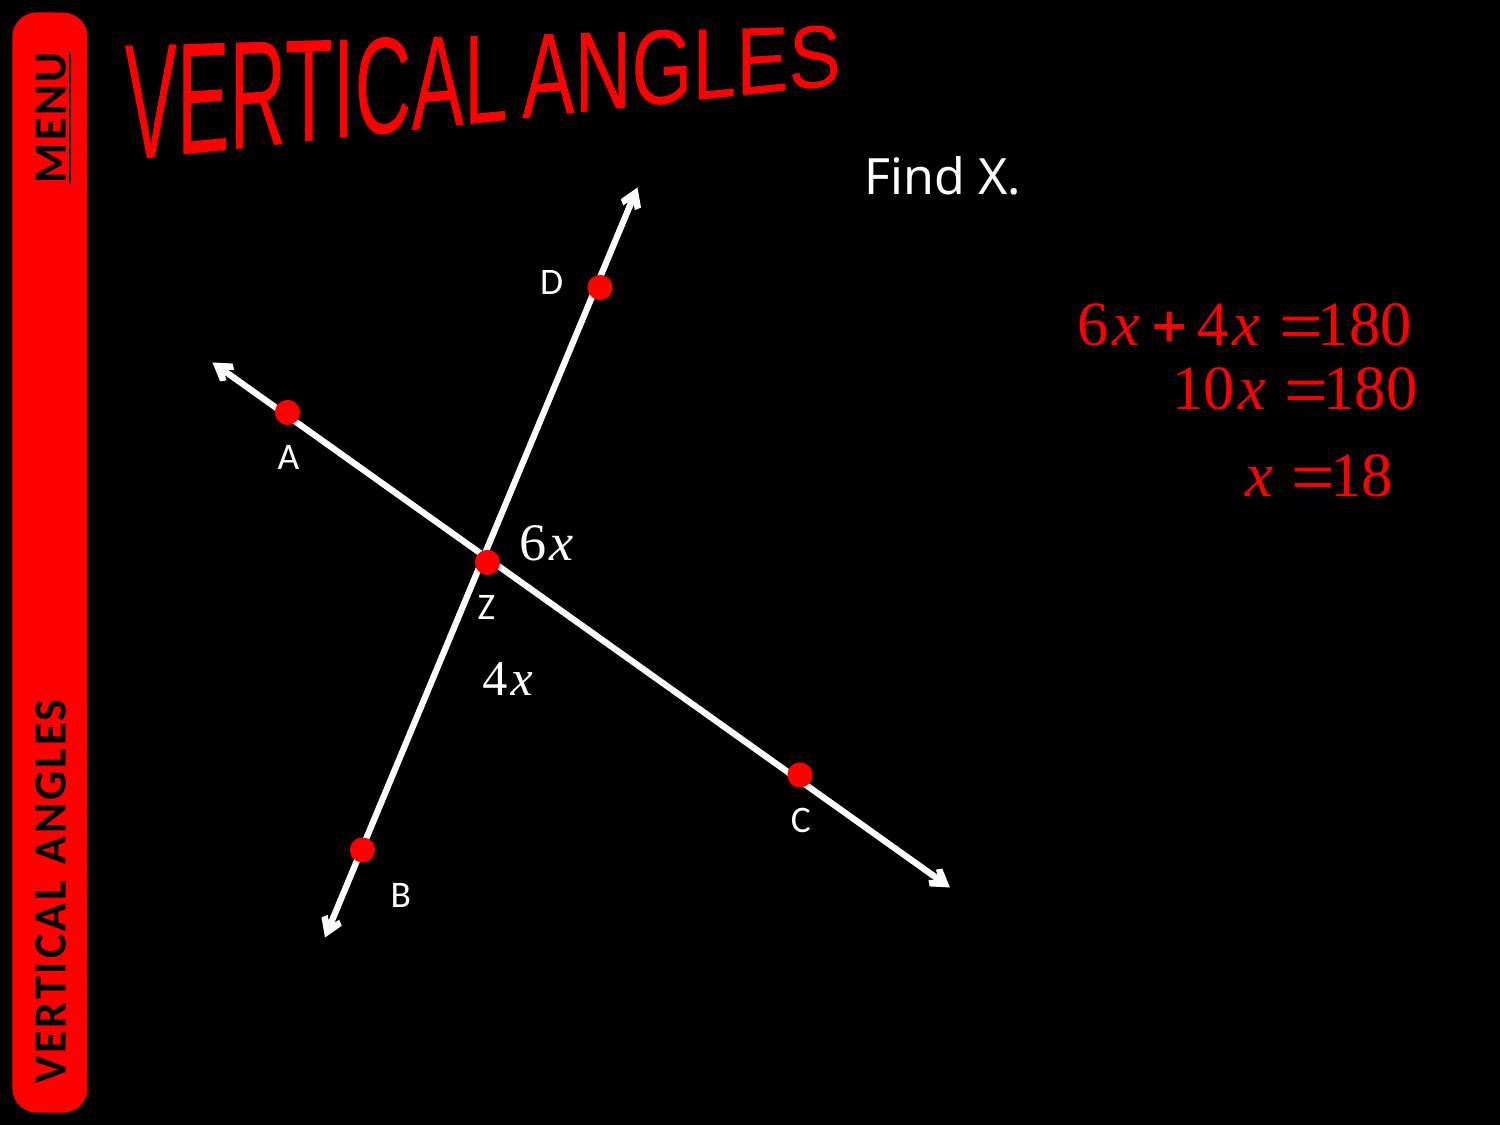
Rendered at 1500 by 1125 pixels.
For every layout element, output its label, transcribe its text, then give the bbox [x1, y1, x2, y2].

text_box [474, 649, 542, 709]
text_box [601, 187, 639, 273]
text_box [272, 397, 303, 428]
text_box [512, 512, 580, 571]
text_box [347, 835, 378, 865]
text_box C [776, 787, 826, 848]
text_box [1068, 287, 1424, 362]
text_box [12, 12, 88, 1113]
text_box B [375, 862, 427, 923]
text_box D [525, 249, 579, 310]
text_box [472, 547, 503, 578]
text_box [323, 863, 356, 938]
text_box [826, 799, 950, 888]
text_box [1232, 438, 1401, 513]
text_box [785, 760, 815, 790]
text_box VERTICAL ANGLES MENU [12, 37, 83, 1099]
text_box A [262, 424, 315, 485]
text_box Find X. [849, 137, 1500, 213]
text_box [1169, 351, 1426, 426]
text_box [212, 362, 274, 407]
text_box Z [462, 574, 510, 635]
text_box [585, 272, 615, 303]
